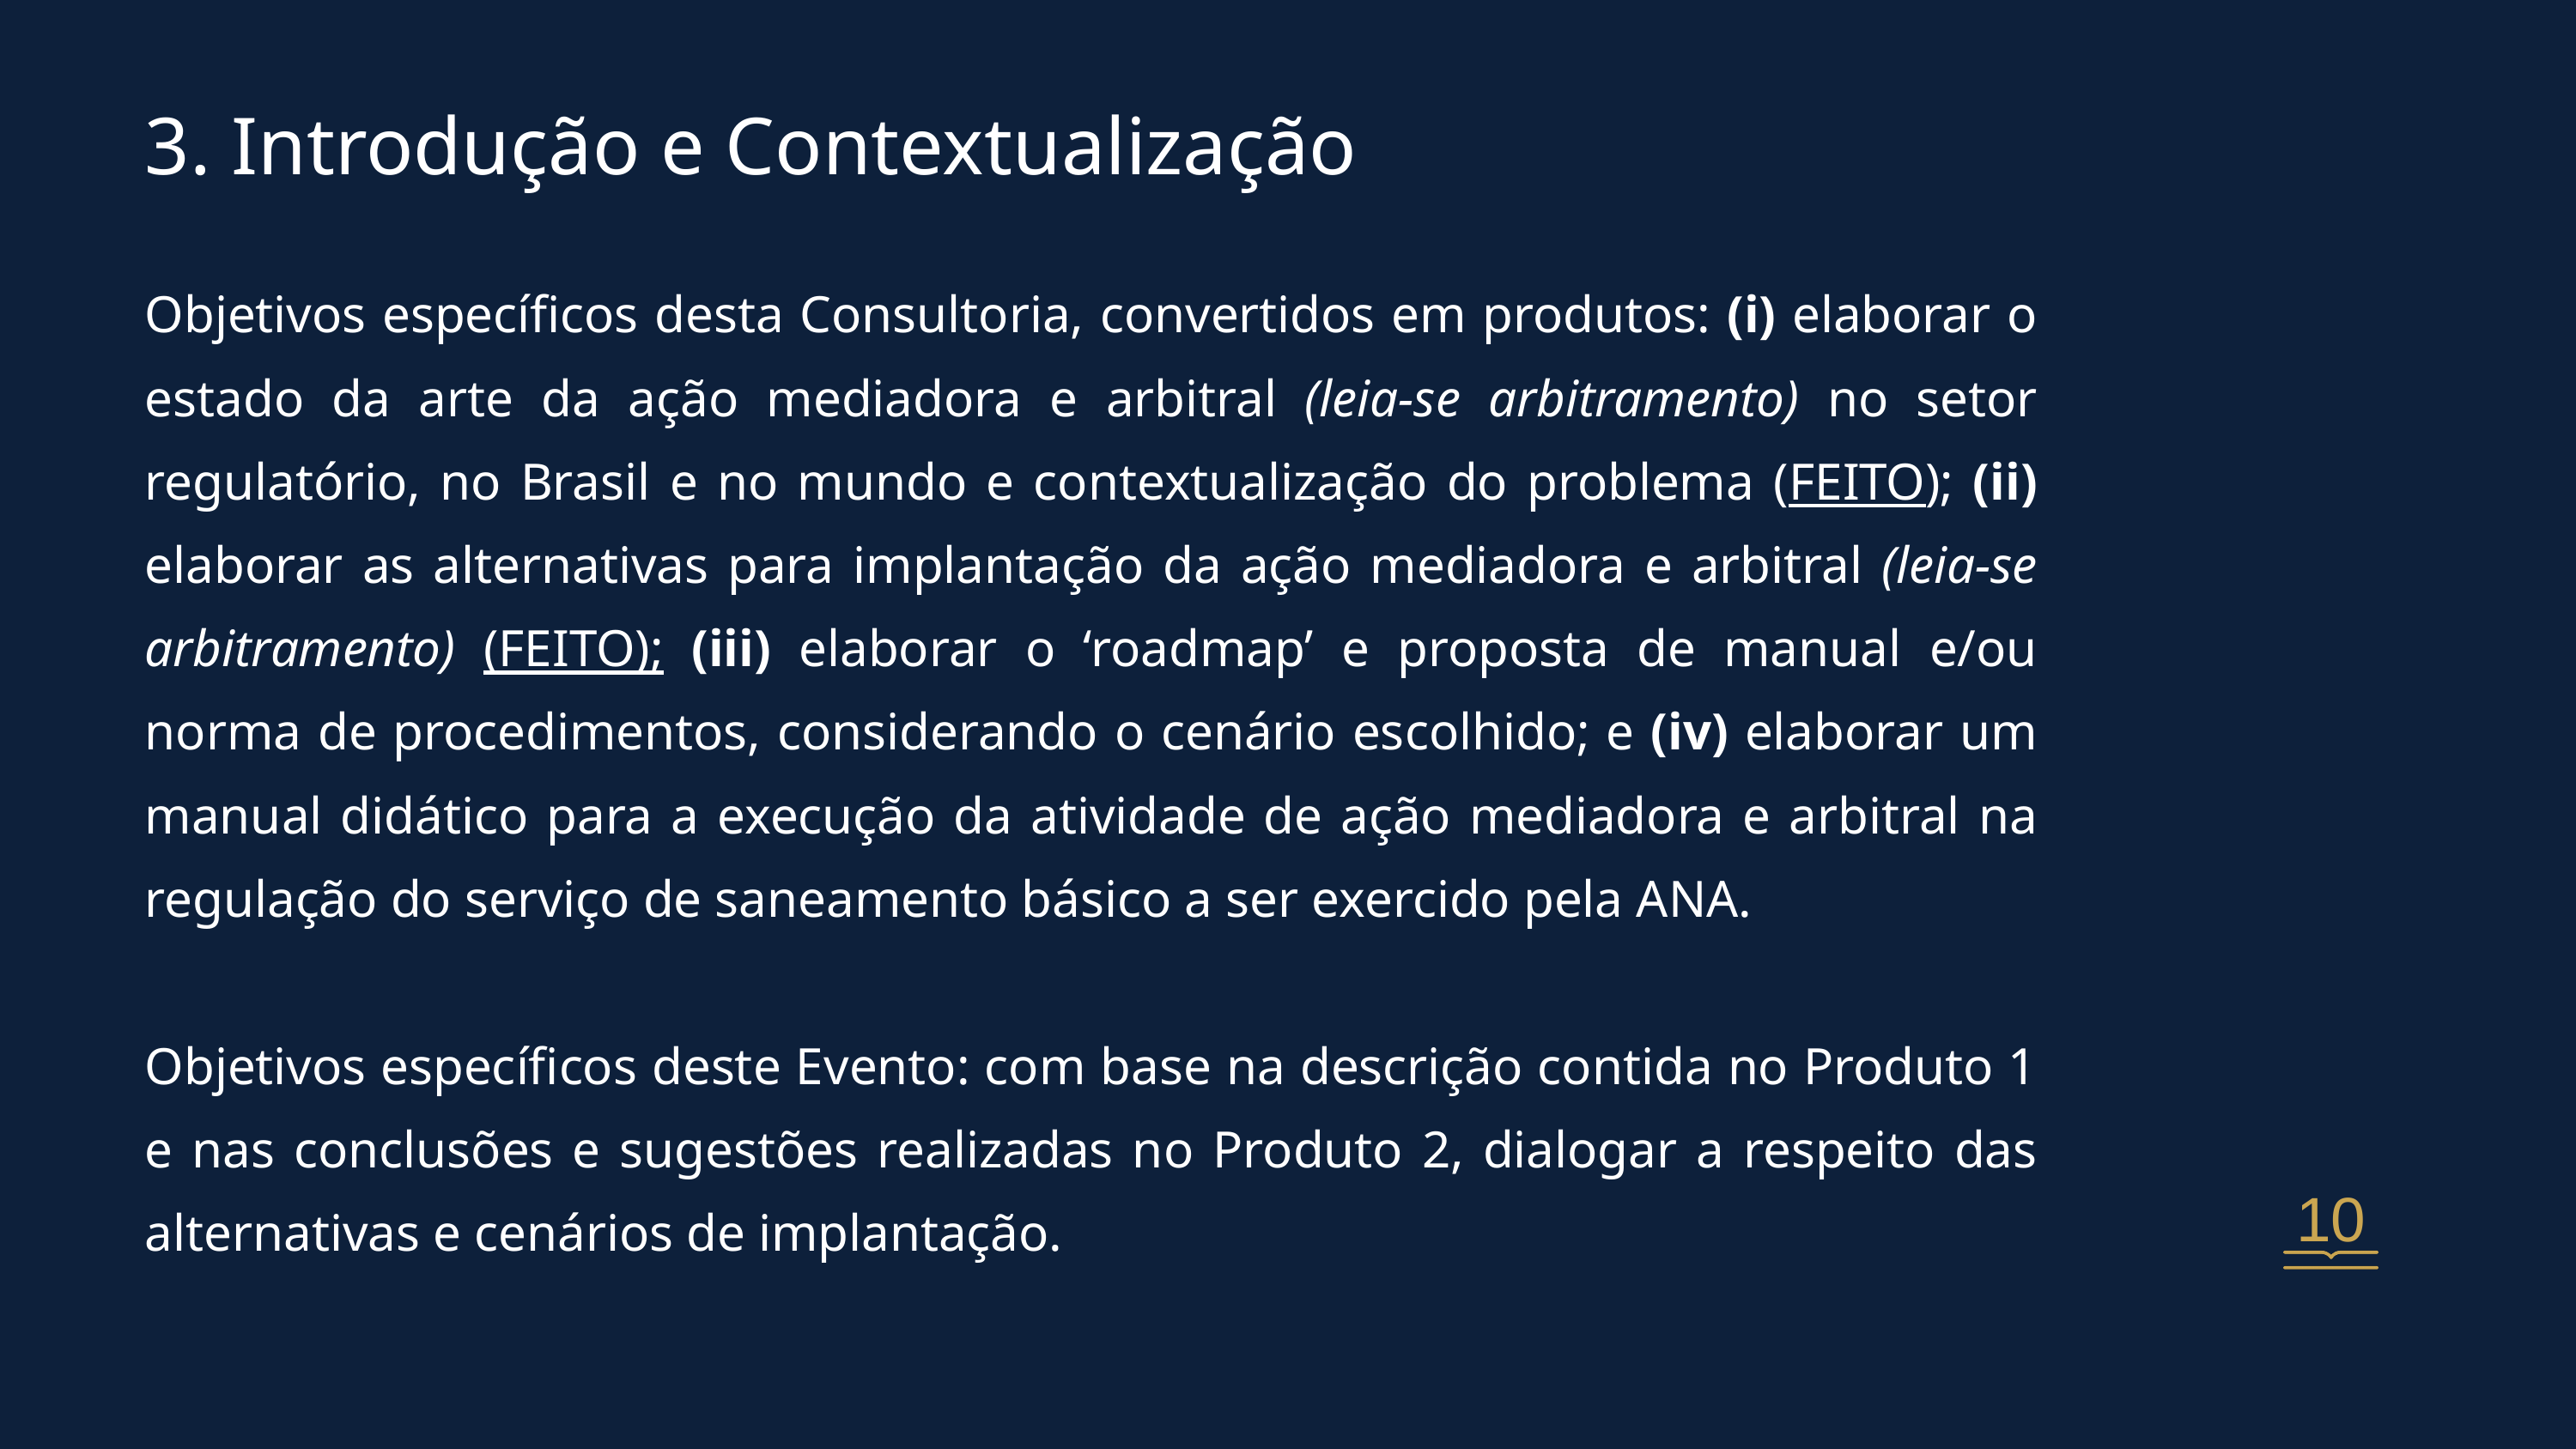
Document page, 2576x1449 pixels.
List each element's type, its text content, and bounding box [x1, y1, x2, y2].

text_box Objetivos específicos desta Consultoria, convertidos em produtos: (i) elaborar o estado da arte da ação mediadora e arbitral (leia-se arbitramento) no setor regulatório, no Brasil e no mundo e contextualização do problema (FEITO); (ii) elaborar as alternativas para implantação da ação mediadora e arbitral (leia-se arbitramento) (FEITO); (iii) elaborar o ‘roadmap’ e proposta de manual e/ou norma de procedimentos, considerando o cenário escolhido; e (iv) elaborar um manual didático para a execução da atividade de ação mediadora e arbitral na regulação do serviço de saneamento básico a ser exercido pela ANA. Objetivos específicos deste Evento: com base na descrição contida no Produto 1 e nas conclusões e sugestões realizadas no Produto 2, dialogar a respeito das alternativas e cenários de implantação. [144, 259, 2038, 1262]
text_box 3. Introdução e Contextualização [144, 58, 2038, 191]
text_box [2283, 1148, 2379, 1278]
